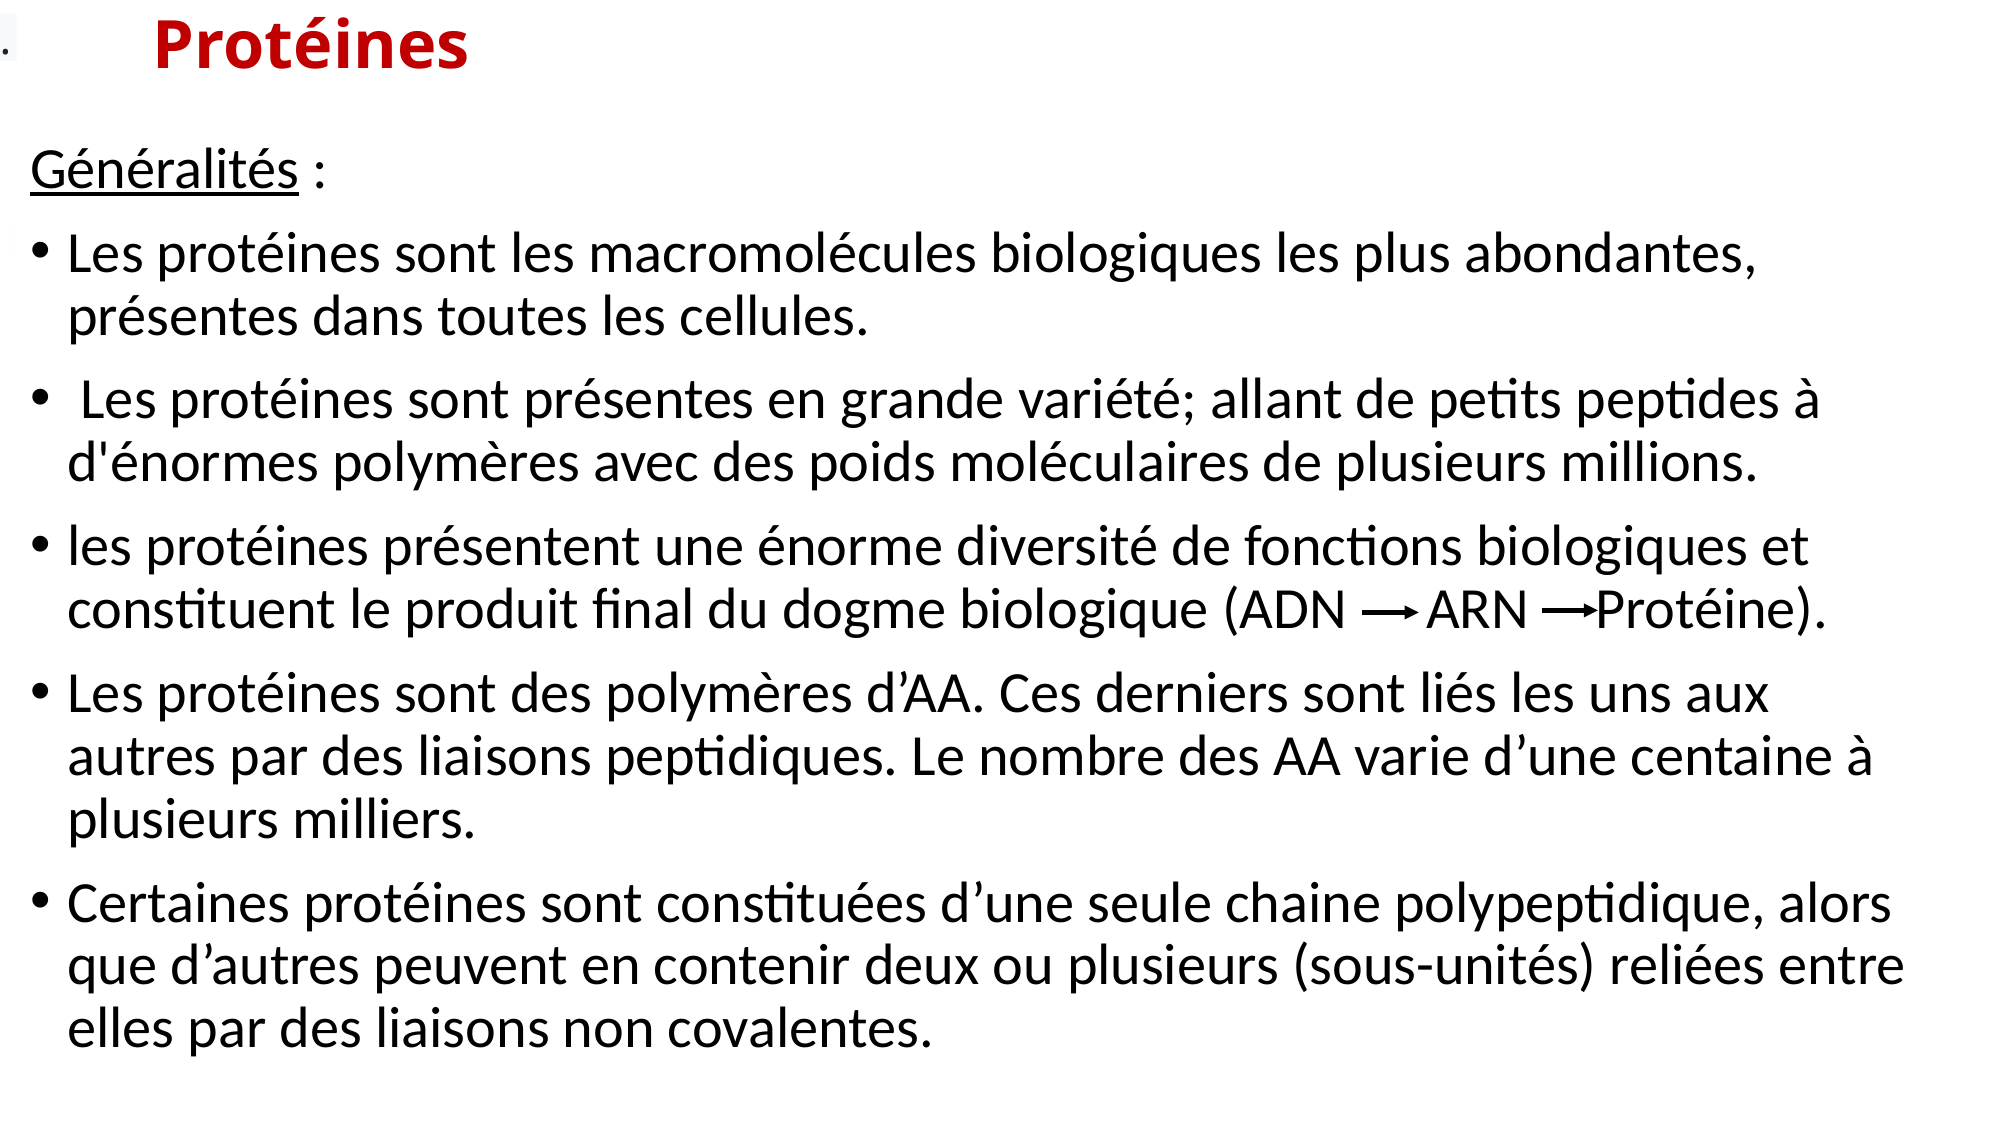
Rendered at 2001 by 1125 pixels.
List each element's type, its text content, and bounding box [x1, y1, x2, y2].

text_box . [0, 13, 17, 61]
list Généralités : Les protéines sont les macromolécules biologiques les plus abondantes, présentes dans toutes les cellules. Les protéines sont présentes en grande variété; allant de petits peptides à d'énormes polymères avec des poids moléculaires de plusieurs millions. les protéines présentent une énorme diversité de fonctions biologiques et constituent le produit final du dogme biologique (ADN ARN Protéine). Les protéines sont des polymères d’AA. Ces derniers sont liés les uns aux autres par des liaisons peptidiques. Le nombre des AA varie d’une centaine à plusieurs milliers. Certaines protéines sont constituées d’une seule chaine polypeptidique, alors que d’autres peuvent en contenir deux ou plusieurs (sous-unités) reliées entre elles par des liaisons non covalentes. [15, 130, 1943, 1125]
text_box Protéines [137, 0, 1863, 95]
